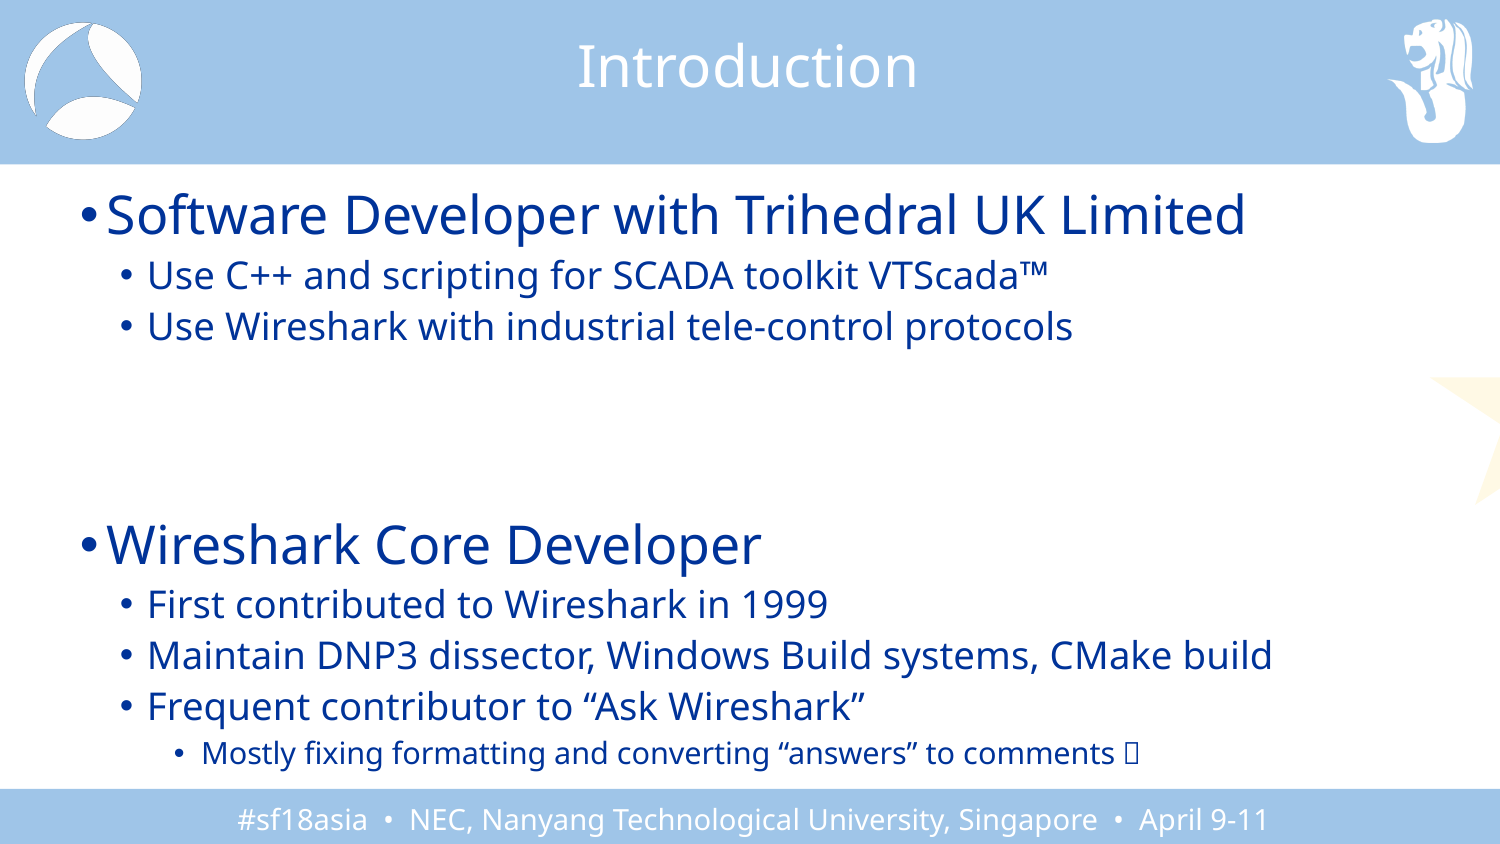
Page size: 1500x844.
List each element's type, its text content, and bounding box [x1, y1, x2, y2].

picture [1387, 19, 1473, 143]
list Introduction [147, 0, 1341, 139]
picture [24, 22, 142, 140]
list Software Developer with Trihedral UK Limited Use C++ and scripting for SCADA toolkit VTScada™ Use Wireshark with industrial tele-control protocols Wireshark Core Developer First contributed to Wireshark in 1999 Maintain DNP3 dissector, Windows Build systems, CMake build Frequent contributor to “Ask Wireshark” Mostly fixing formatting and converting “answers” to comments  [64, 173, 1436, 788]
